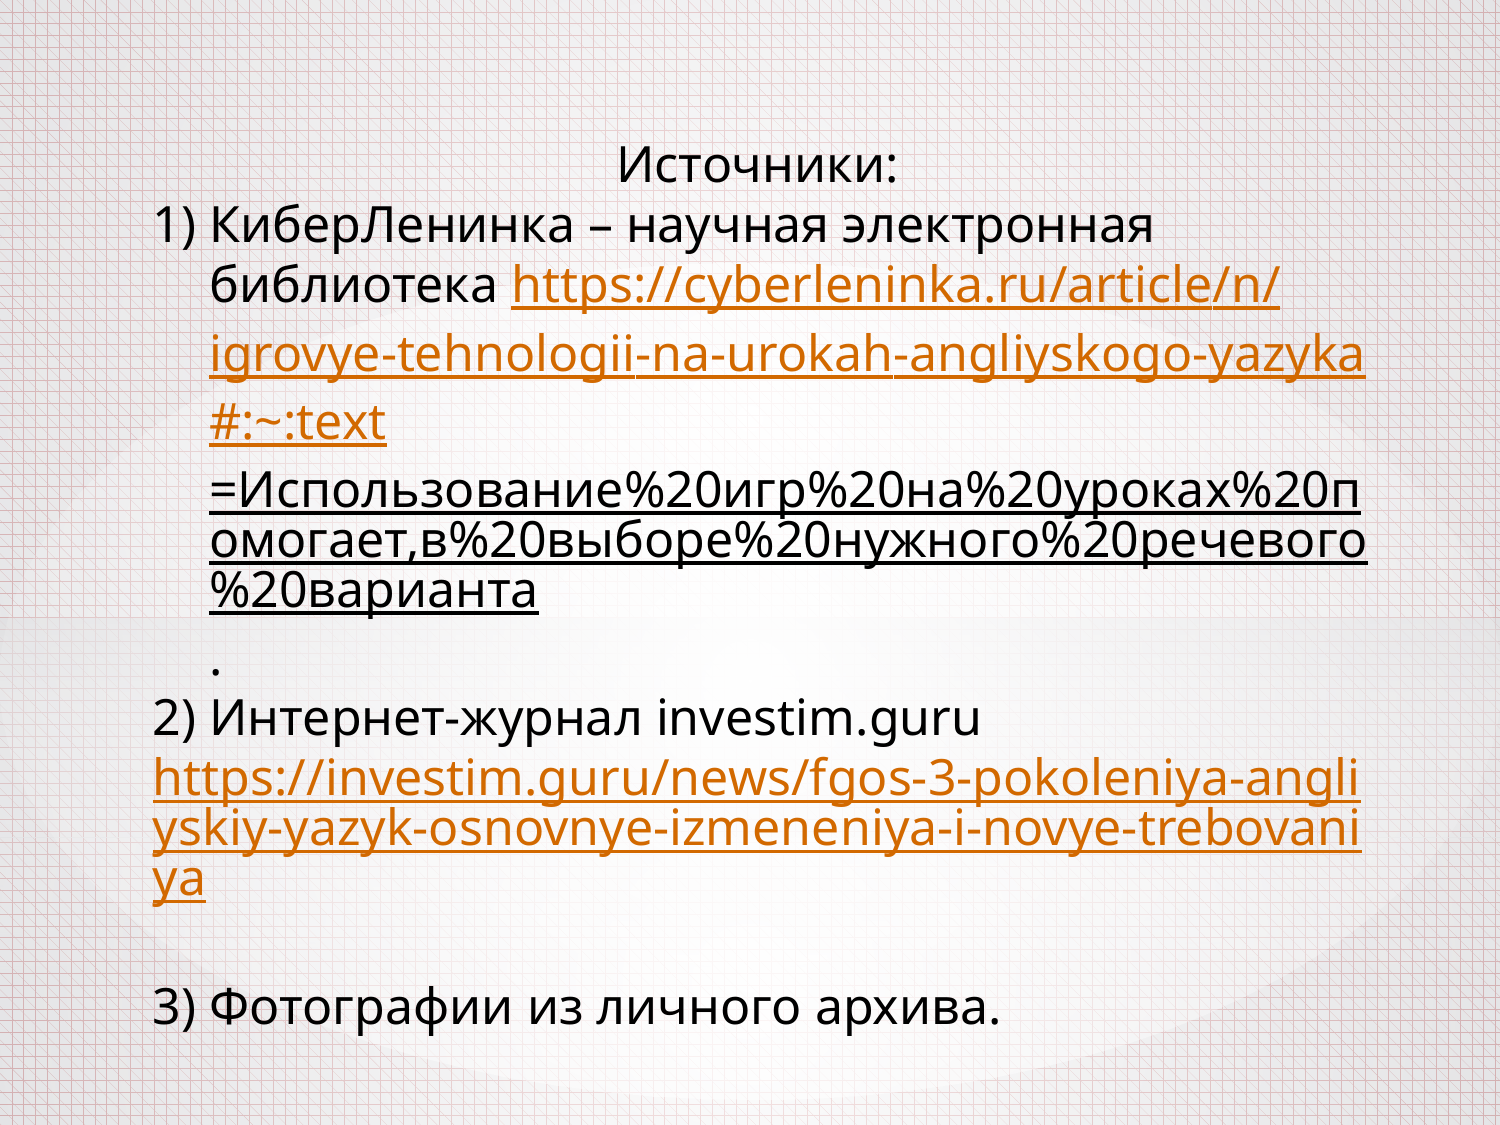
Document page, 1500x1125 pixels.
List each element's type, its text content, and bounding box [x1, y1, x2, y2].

text_box Источники: КиберЛенинка – научная электронная библиотека https://cyberleninka.ru/article/n/igrovye-tehnologii-na-urokah-angliyskogo-yazyka#:~:text=Использование%20игр%20на%20уроках%20помогает,в%20выборе%20нужного%20речевого%20варианта. 2) Интернет-журнал investim.guru https://investim.guru/news/fgos-3-pokoleniya-angliyskiy-yazyk-osnovnye-izmeneniya-i-novye-trebovaniya 3) Фотографии из личного архива. [138, 125, 1391, 887]
